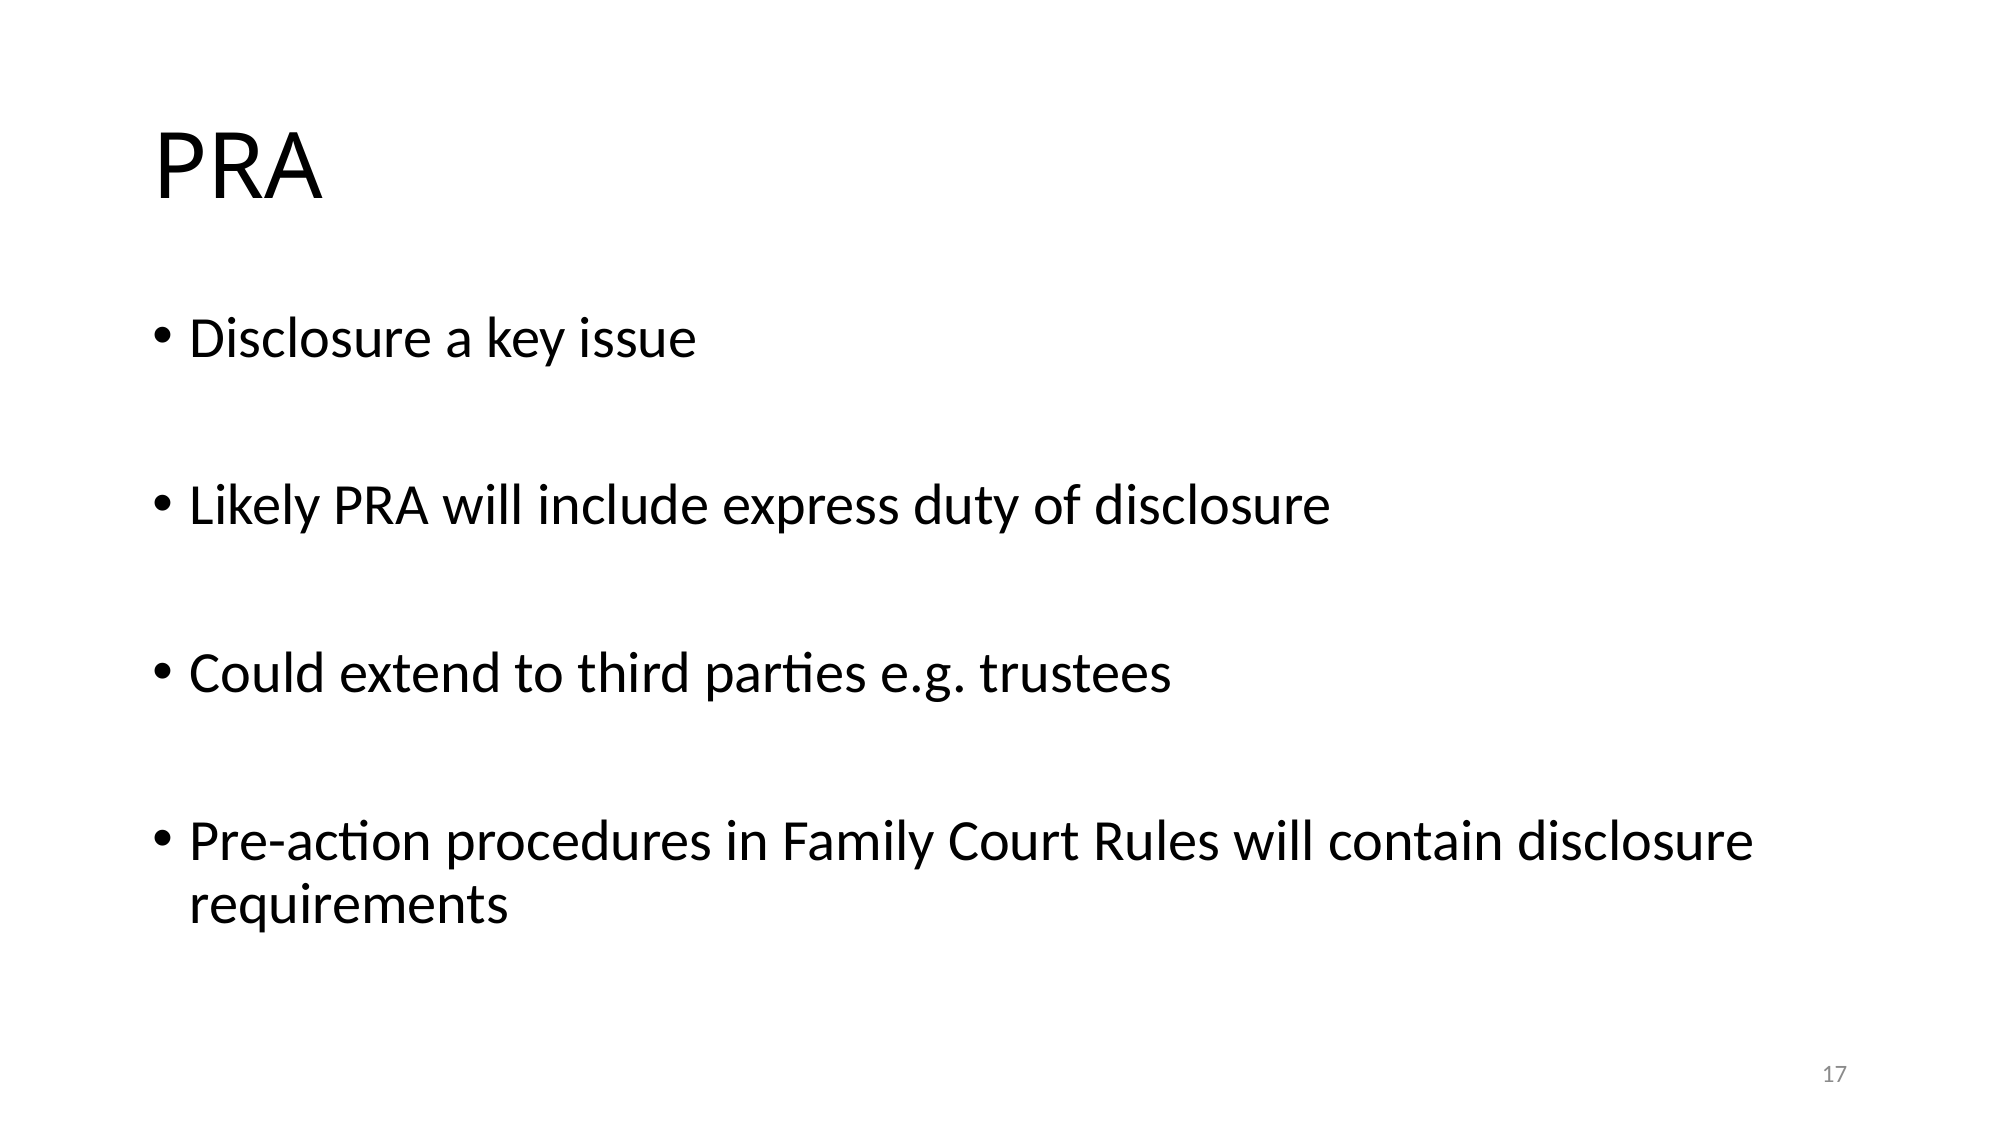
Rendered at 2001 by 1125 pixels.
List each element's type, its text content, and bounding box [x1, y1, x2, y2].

title PRA [137, 59, 1863, 278]
list Disclosure a key issue Likely PRA will include express duty of disclosure Could extend to third parties e.g. trustees Pre-action procedures in Family Court Rules will contain disclosure requirements [137, 299, 1863, 1014]
slide_number 17 [1412, 1042, 1863, 1103]
